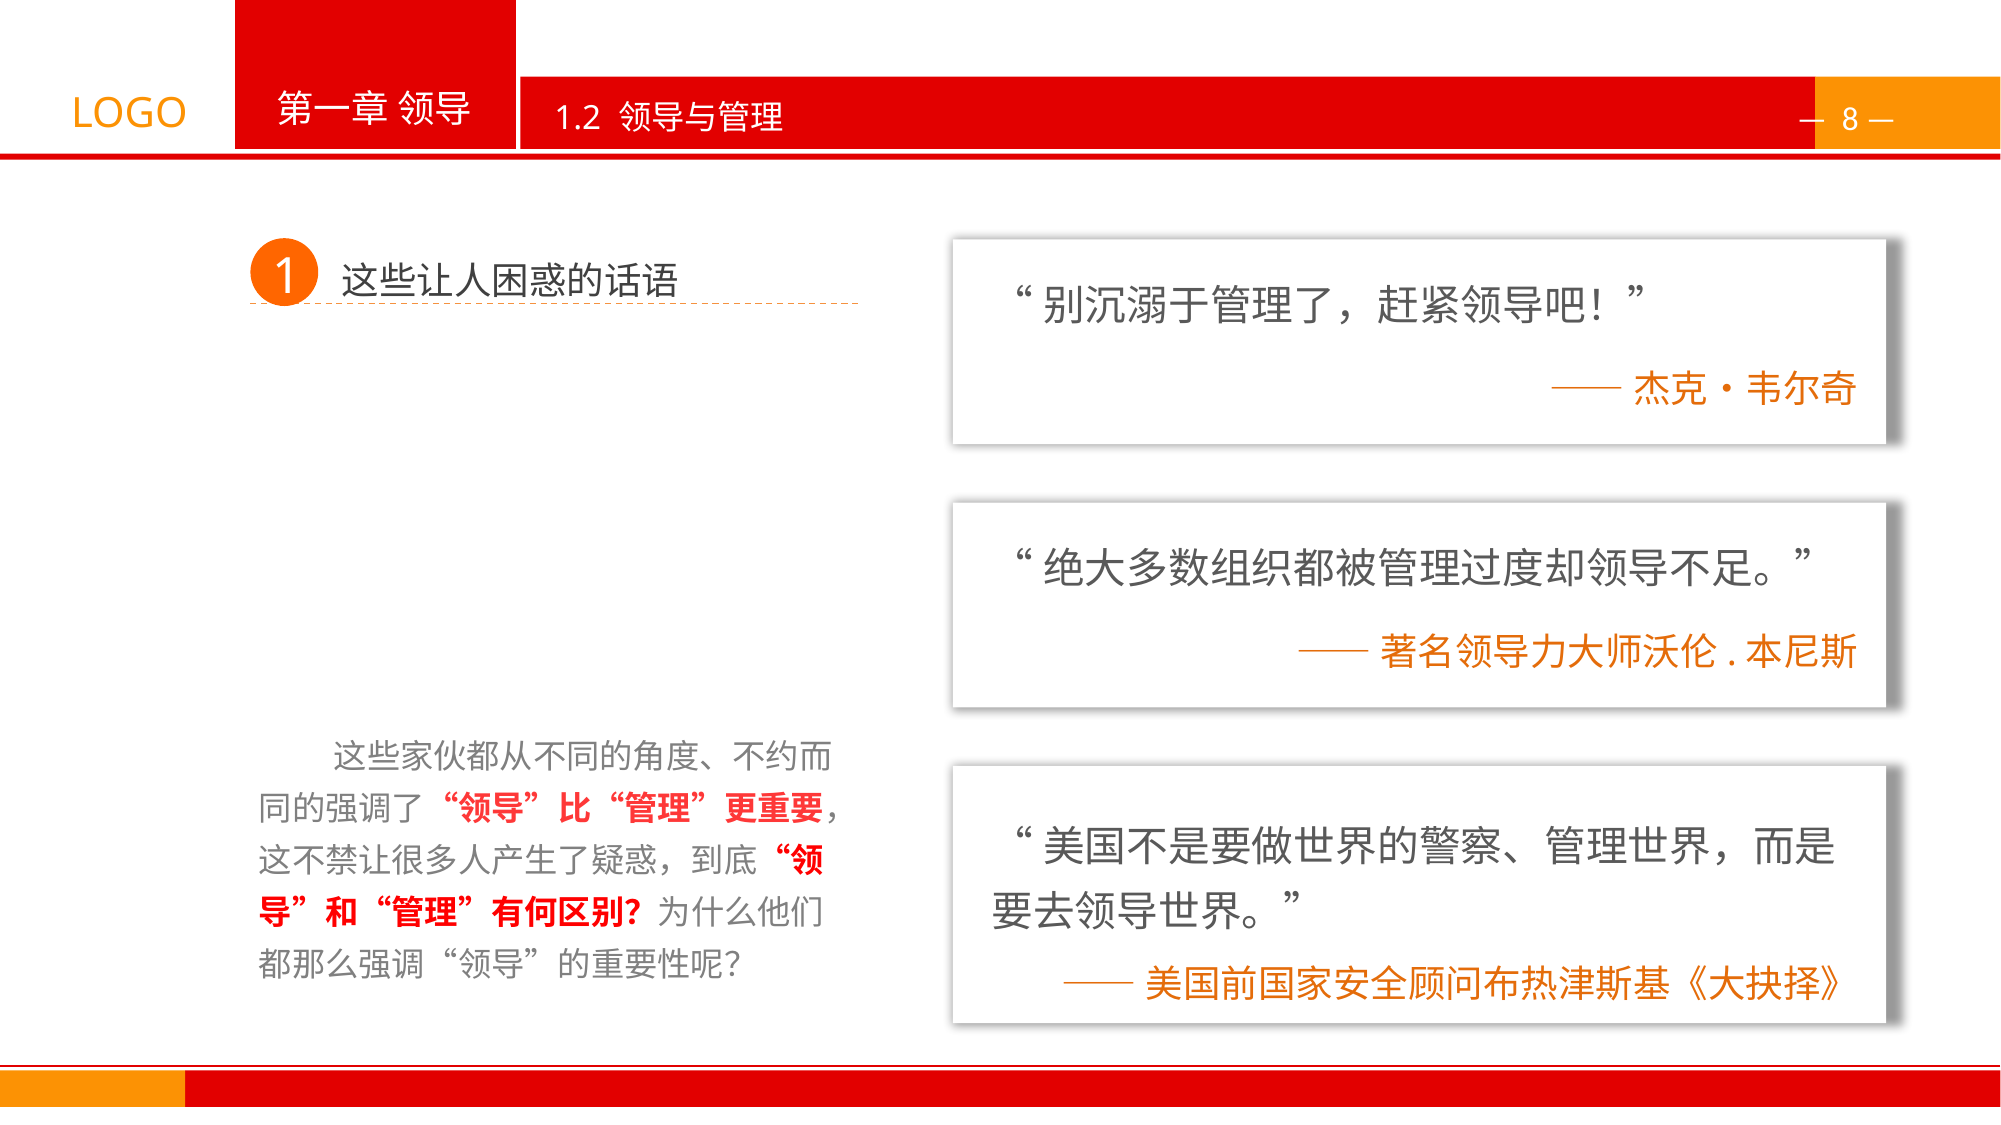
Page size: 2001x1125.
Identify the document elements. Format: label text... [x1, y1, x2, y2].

text_box 这些家伙都从不同的角度、不约而同的强调了“领导”比“管理”更重要，这不禁让很多人产生了疑惑，到底“领导”和“管理”有何区别？为什么他们都那么强调“领导”的重要性呢？ [244, 715, 859, 990]
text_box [952, 765, 1887, 1024]
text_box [952, 502, 1887, 708]
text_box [250, 235, 319, 312]
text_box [952, 239, 1887, 445]
text_box 这些让人困惑的话语 [326, 227, 785, 302]
